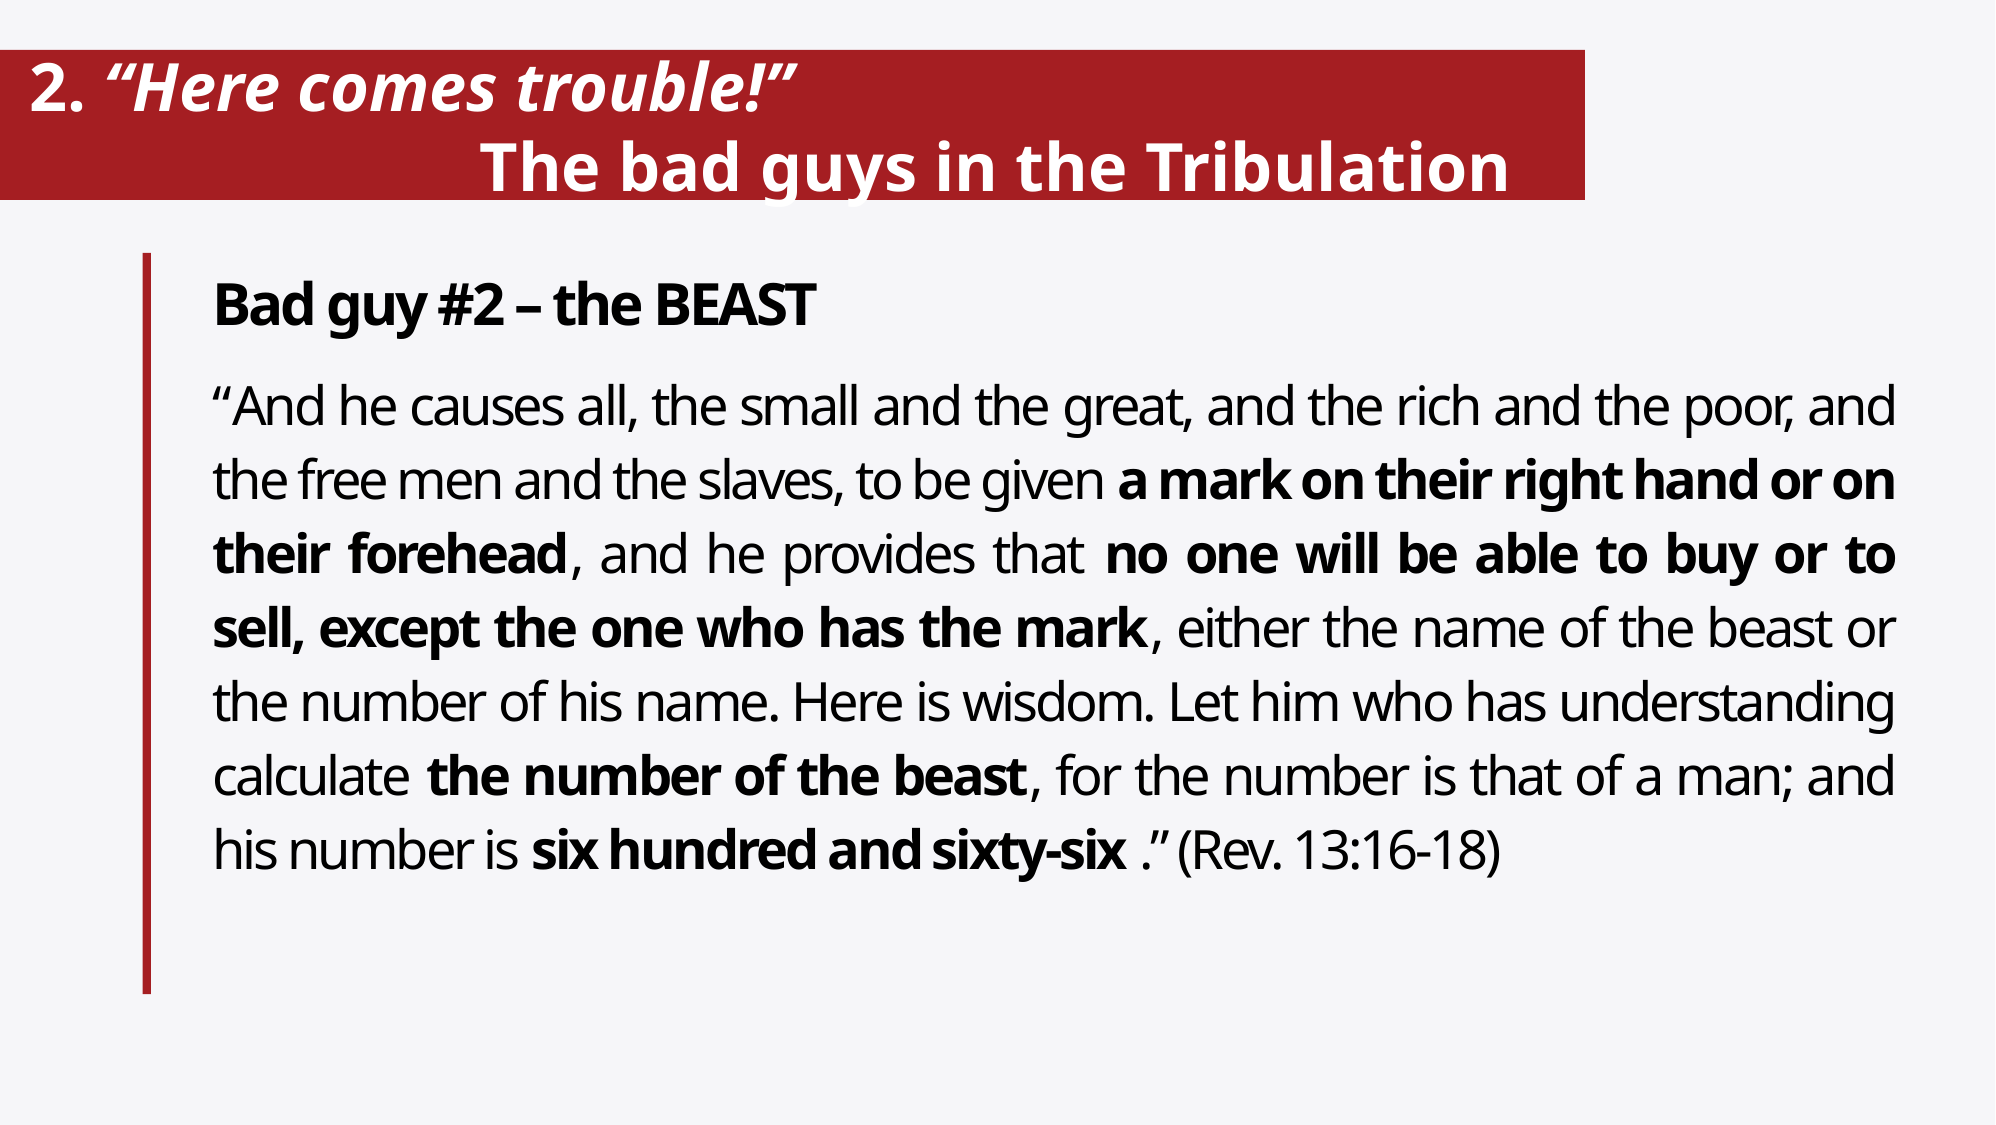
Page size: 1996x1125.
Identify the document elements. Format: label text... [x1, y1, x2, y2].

title 2. “Here comes trouble!” The bad guys in the Tribulation [14, 62, 1810, 188]
subtitle Bad guy #2 – the BEAST “And he causes all, the small and the great, and the rich and the poor, and the free men and the slaves, to be given a mark on their right hand or on their forehead, and he provides that no one will be able to buy or to sell, except the one who has the mark, either the name of the beast or the number of his name. Here is wisdom. Let him who has understanding calculate the number of the beast, for the number is that of a man; and his number is six hundred and sixty-six .” (Rev. 13:16-18) [197, 249, 1910, 1000]
